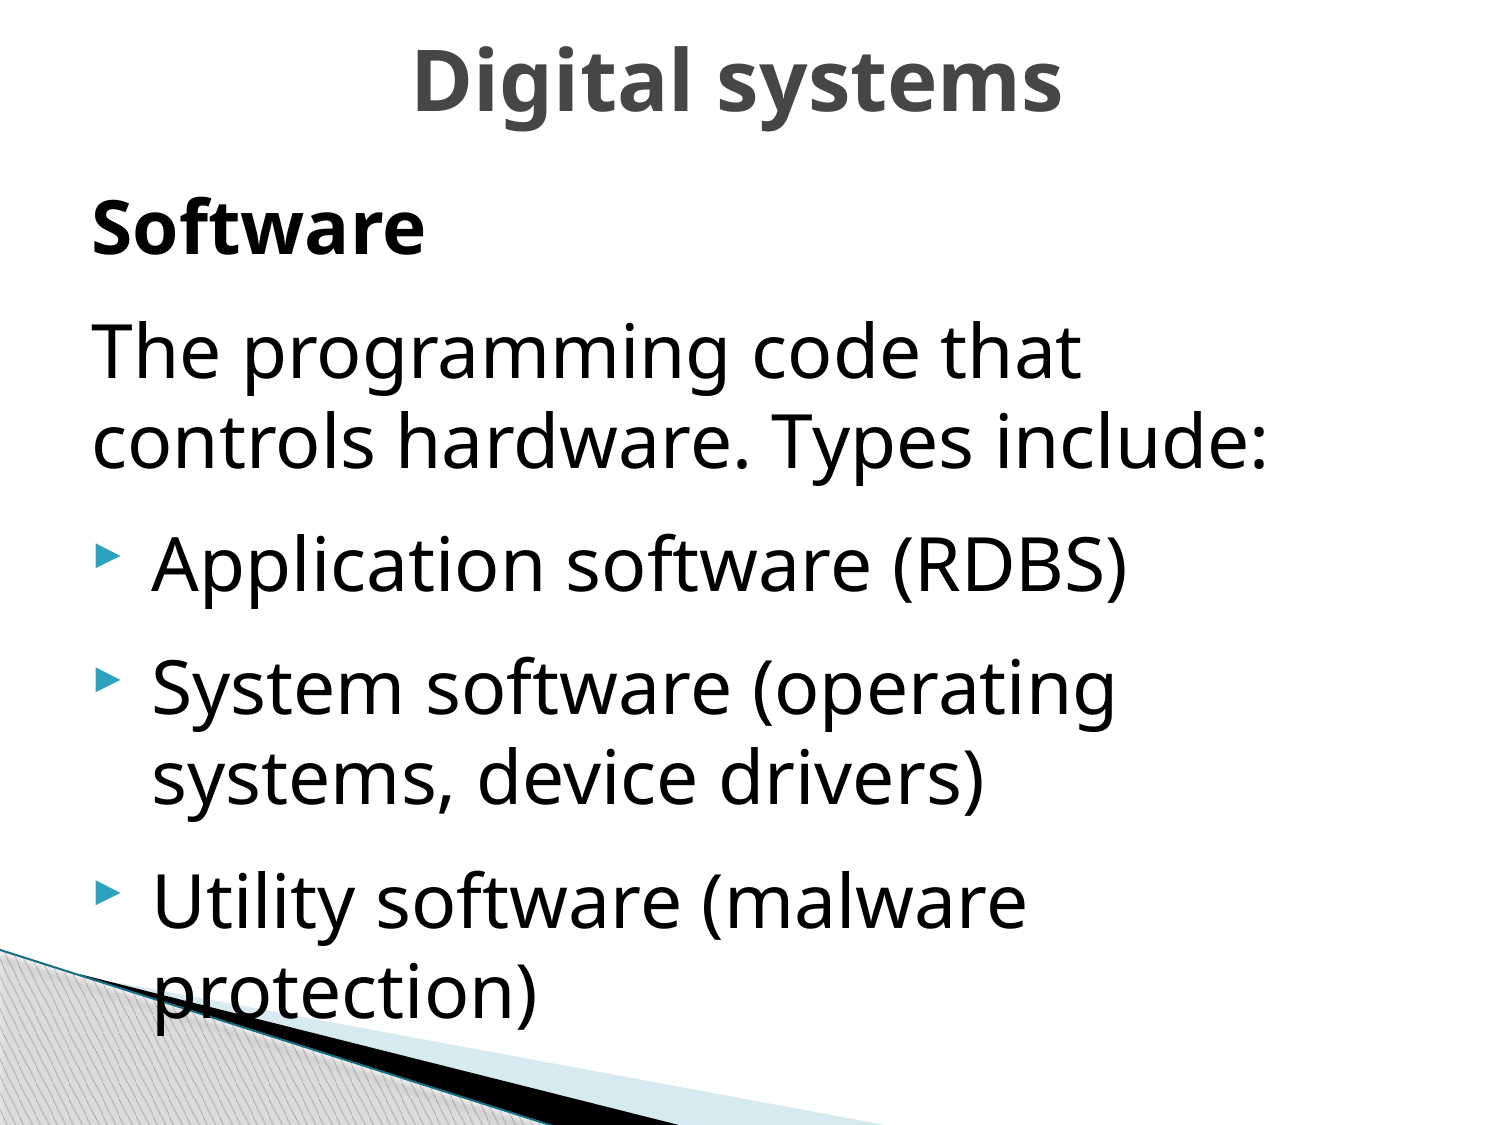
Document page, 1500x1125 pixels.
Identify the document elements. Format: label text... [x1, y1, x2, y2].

list Software The programming code that controls hardware. Types include: Application software (RDBS) System software (operating systems, device drivers) Utility software (malware protection) [76, 172, 1400, 1059]
title Digital systems [100, 0, 1376, 172]
